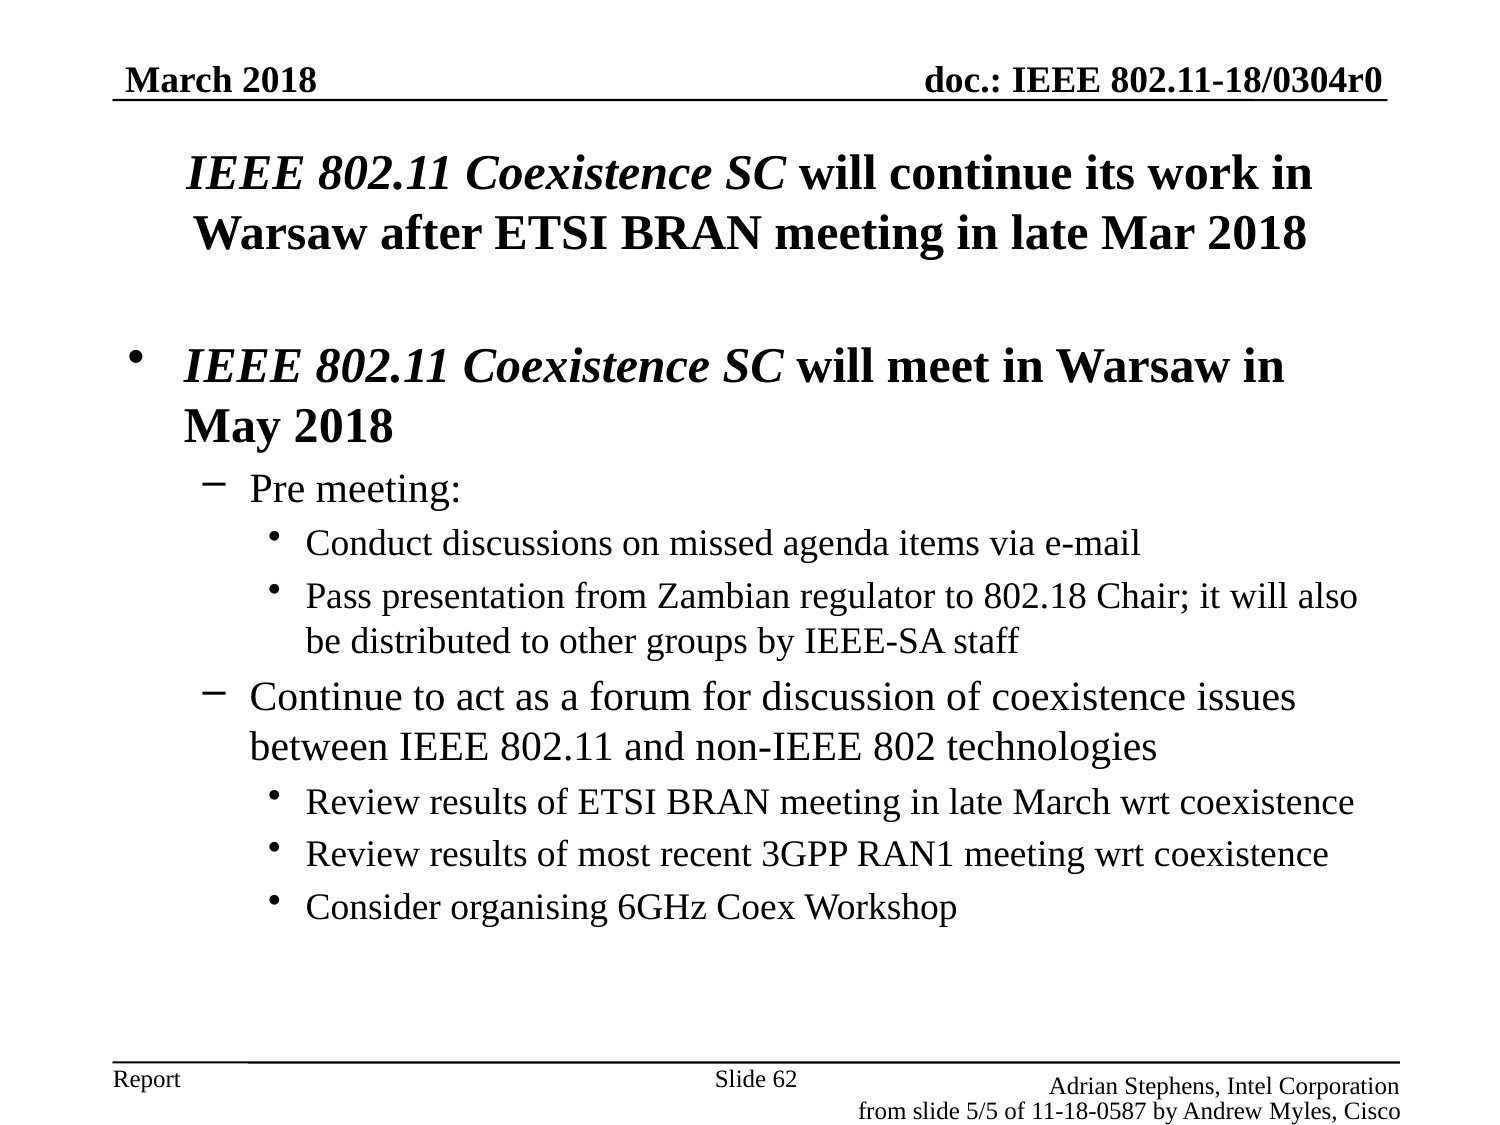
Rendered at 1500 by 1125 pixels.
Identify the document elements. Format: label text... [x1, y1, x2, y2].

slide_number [124, 54, 385, 101]
list IEEE 802.11 Coexistence SC will meet in Warsaw in May 2018 Pre meeting: Conduct discussions on missed agenda items via e-mail Pass presentation from Zambian regulator to 802.18 Chair; it will also be distributed to other groups by IEEE-SA staff Continue to act as a forum for discussion of coexistence issues between IEEE 802.11 and non-IEEE 802 technologies Review results of ETSI BRAN meeting in late March wrt coexistence Review results of most recent 3GPP RAN1 meeting wrt coexistence Consider organising 6GHz Coex Workshop [112, 324, 1388, 1000]
footer Adrian Stephens, Intel Corporation [1044, 1069, 1401, 1101]
text_box from slide 5/5 of 11-18-0587 by Andrew Myles, Cisco [343, 1087, 1417, 1125]
slide_number Slide 62 [711, 1061, 801, 1093]
title IEEE 802.11 Coexistence SC will continue its work in Warsaw after ETSI BRAN meeting in late Mar 2018 [112, 112, 1400, 288]
